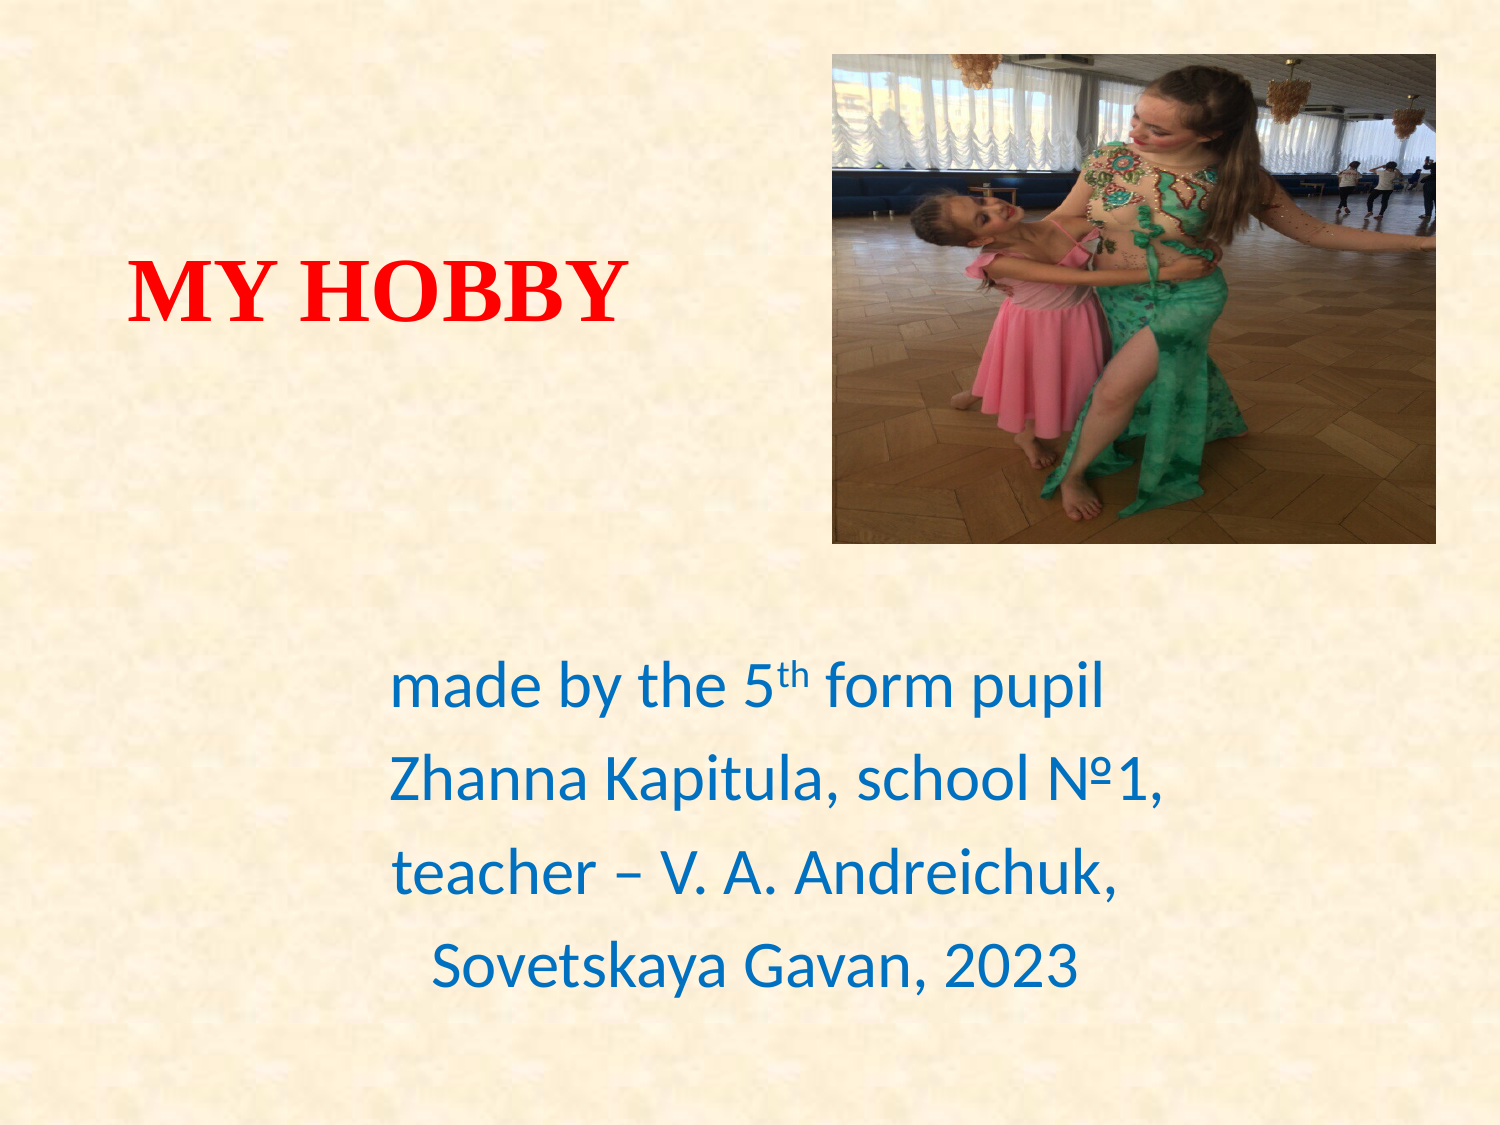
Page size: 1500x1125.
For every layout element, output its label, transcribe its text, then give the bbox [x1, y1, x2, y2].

subtitle made by the 5th form pupil Zhanna Kapitula, school №1, teacher – V. A. Andreichuk, Sovetskaya Gavan, 2023 [230, 633, 1281, 1079]
picture [0, 0, 1500, 1125]
title MY HOBBY [112, 30, 1388, 539]
